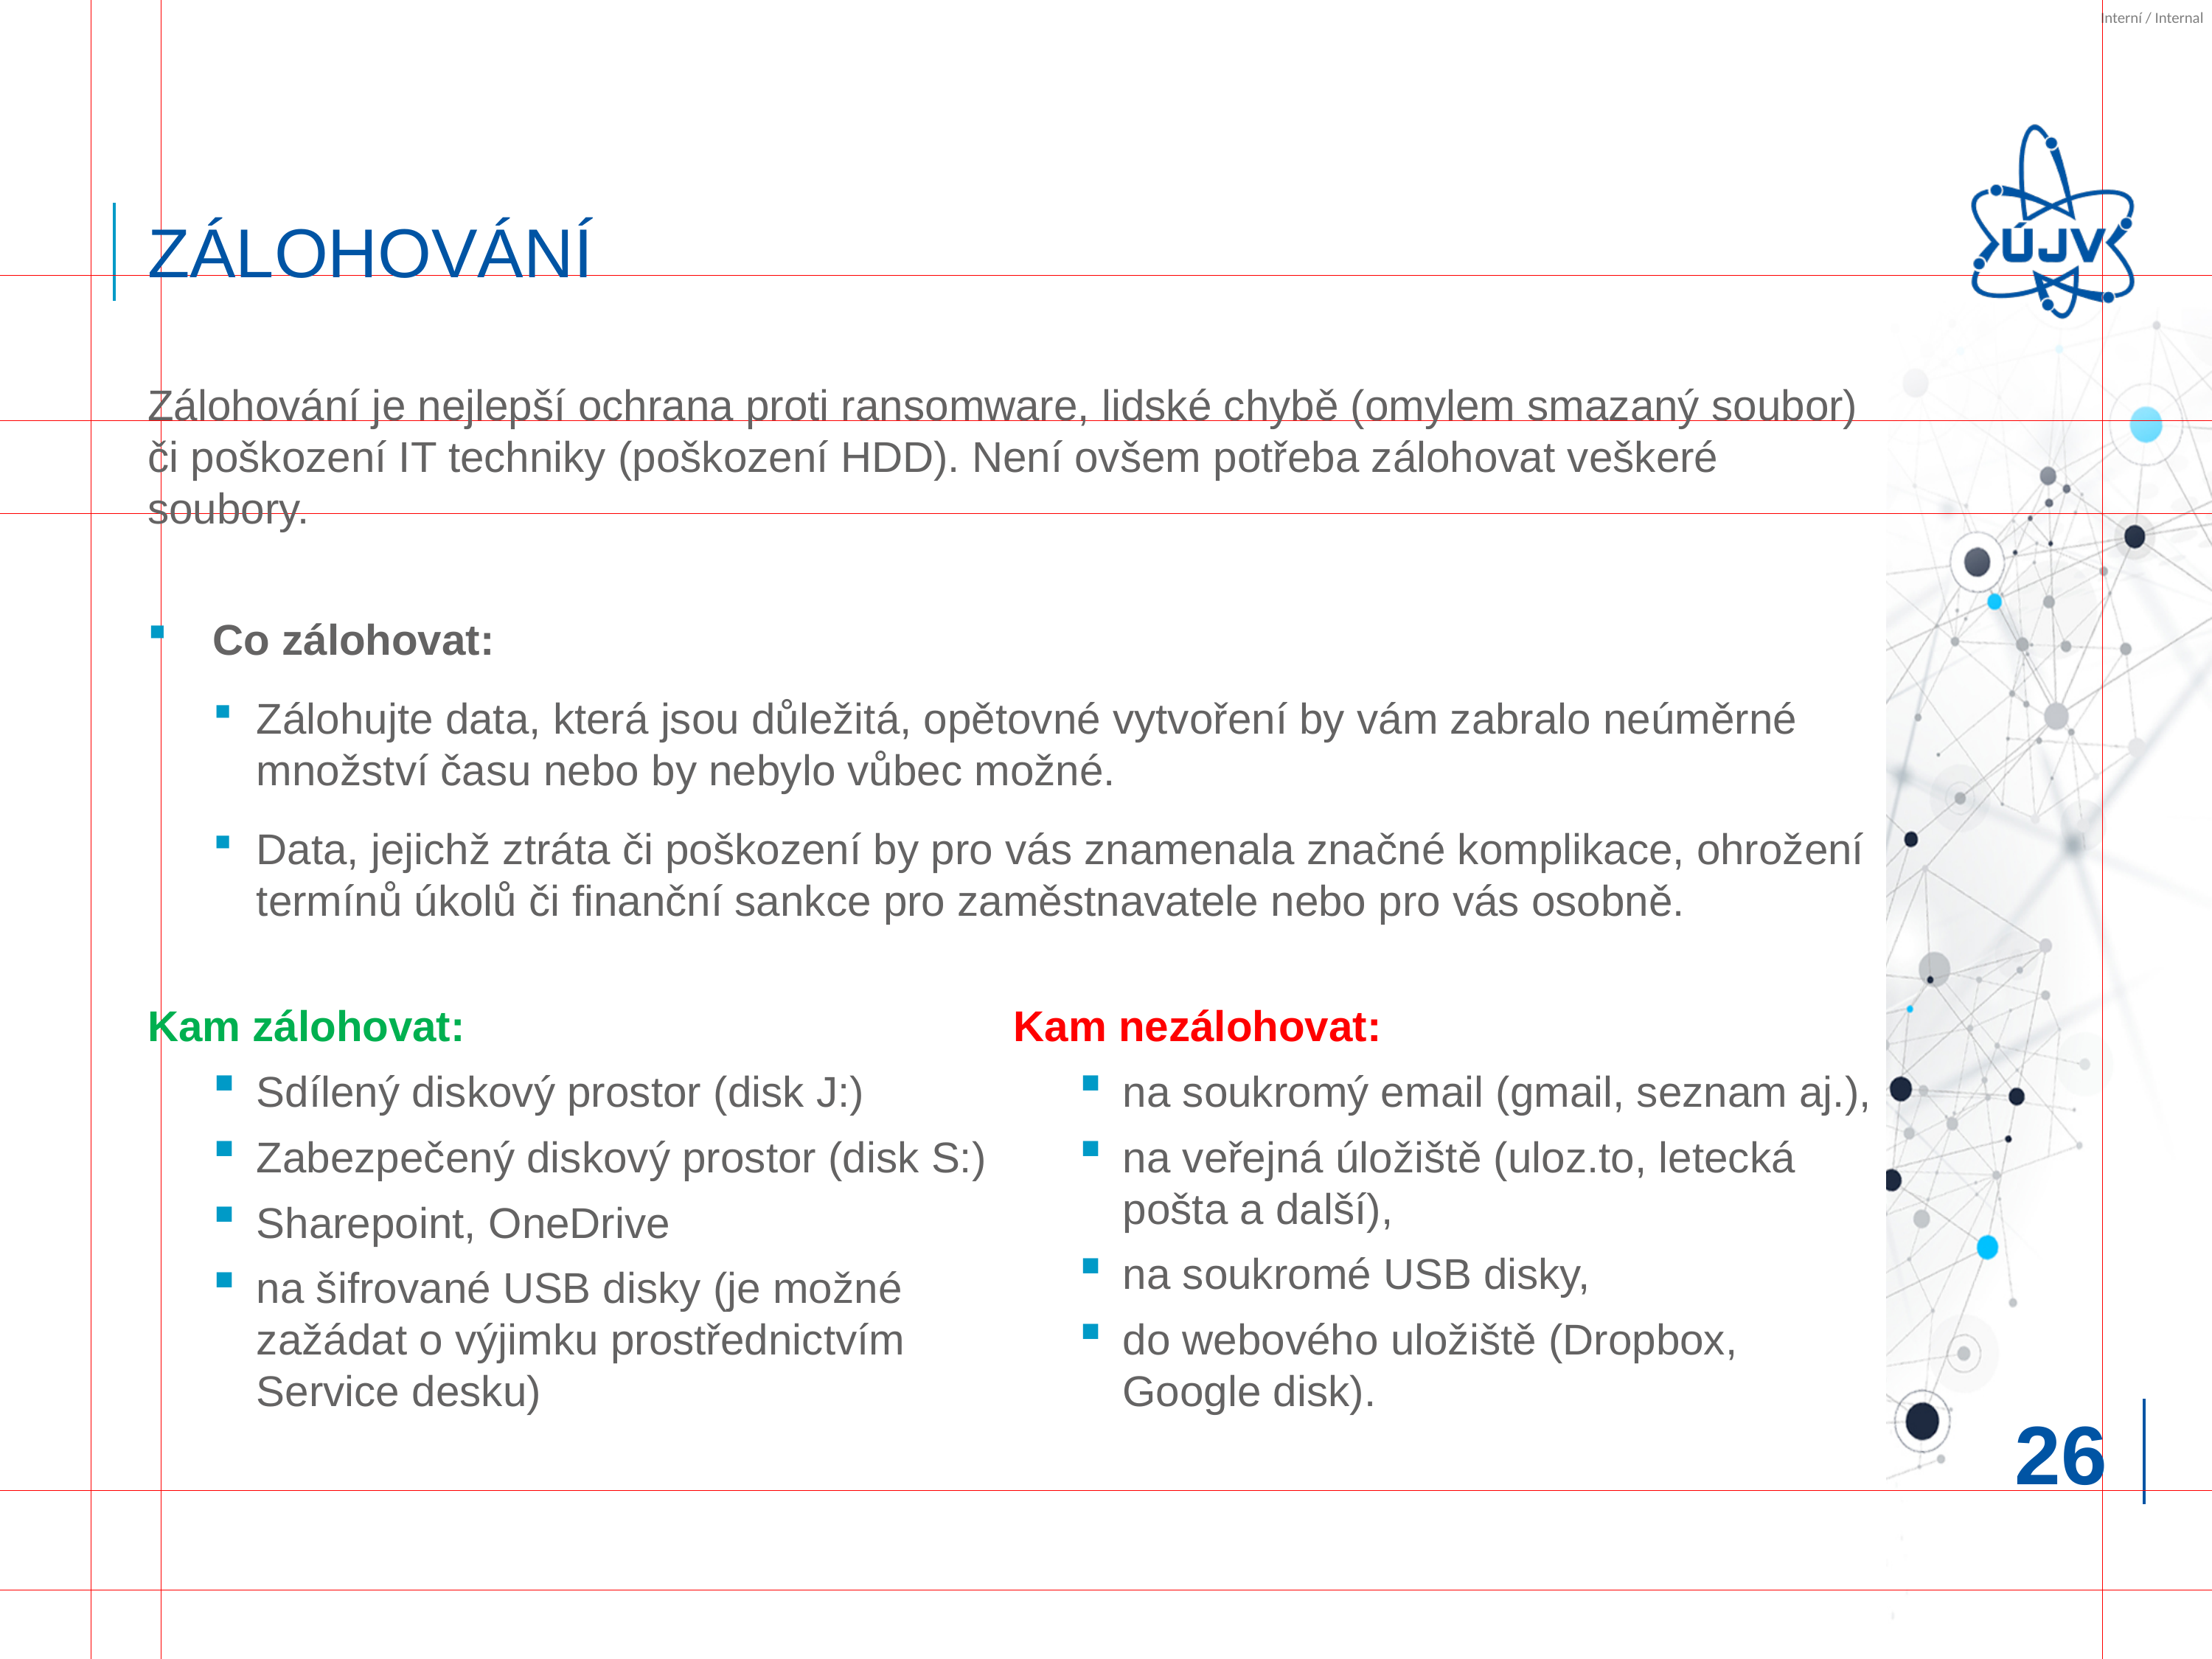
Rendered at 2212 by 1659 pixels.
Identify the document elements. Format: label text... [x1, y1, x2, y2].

picture [2103, 1590, 2212, 1659]
slide_number 26 [1937, 1399, 2107, 1505]
text_box Kam nezálohovat: na soukromý email (gmail, seznam aj.), na veřejná úložiště (uloz.to, letecká pošta a další), na soukromé USB disky, do webového uložiště (Dropbox, Google disk). [1018, 1015, 1884, 1514]
picture [1886, 514, 2102, 1490]
picture [2103, 514, 2212, 1490]
picture [2103, 421, 2212, 513]
list Zálohování je nejlepší ochrana proti ransomware, lidské chybě (omylem smazaný soubor) či poškození IT techniky (poškození HDD). Není ovšem potřeba zálohovat veškeré soubory. Co zálohovat: Zálohujte data, která jsou důležitá, opětovné vytvoření by vám zabralo neúměrné množství času nebo by nebylo vůbec možné. Data, jejichž ztráta či poškození by pro vás znamenala značné komplikace, ohrožení termínů úkolů či finanční sankce pro zaměstnavatele nebo pro vás osobně. [147, 378, 1884, 1015]
picture [1886, 1590, 2102, 1659]
title Zálohování [147, 105, 1812, 311]
picture [1886, 84, 2212, 420]
picture [2103, 1491, 2212, 1590]
picture [1886, 421, 2102, 513]
picture [1886, 1491, 2102, 1590]
text_box Kam zálohovat: Sdílený diskový prostor (disk J:) Zabezpečený diskový prostor (disk S:) Sharepoint, OneDrive na šifrované USB disky (je možné zažádat o výjimku prostřednictvím Service desku) [147, 1015, 1018, 1515]
